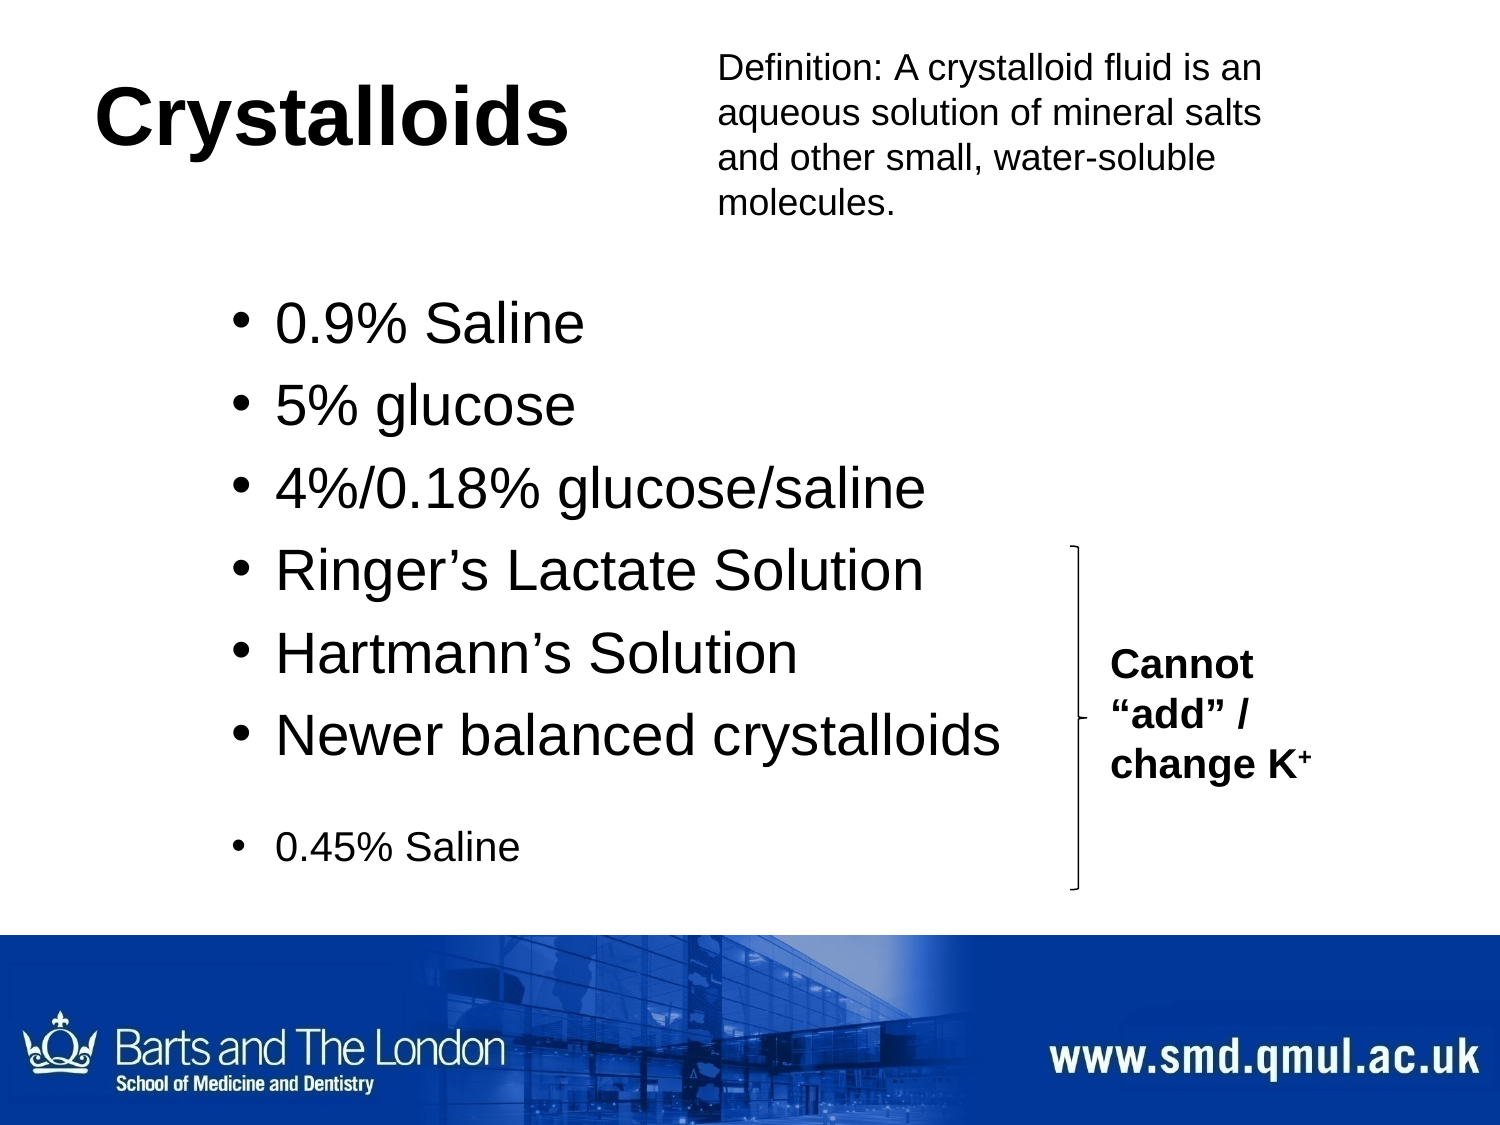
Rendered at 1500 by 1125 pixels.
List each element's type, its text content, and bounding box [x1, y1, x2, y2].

text_box Definition: A crystalloid fluid is an aqueous solution of mineral salts and other small, water-soluble molecules. [702, 35, 1313, 275]
text_box Crystalloids [79, 54, 586, 170]
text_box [216, 277, 1365, 967]
picture [0, 935, 1500, 1125]
